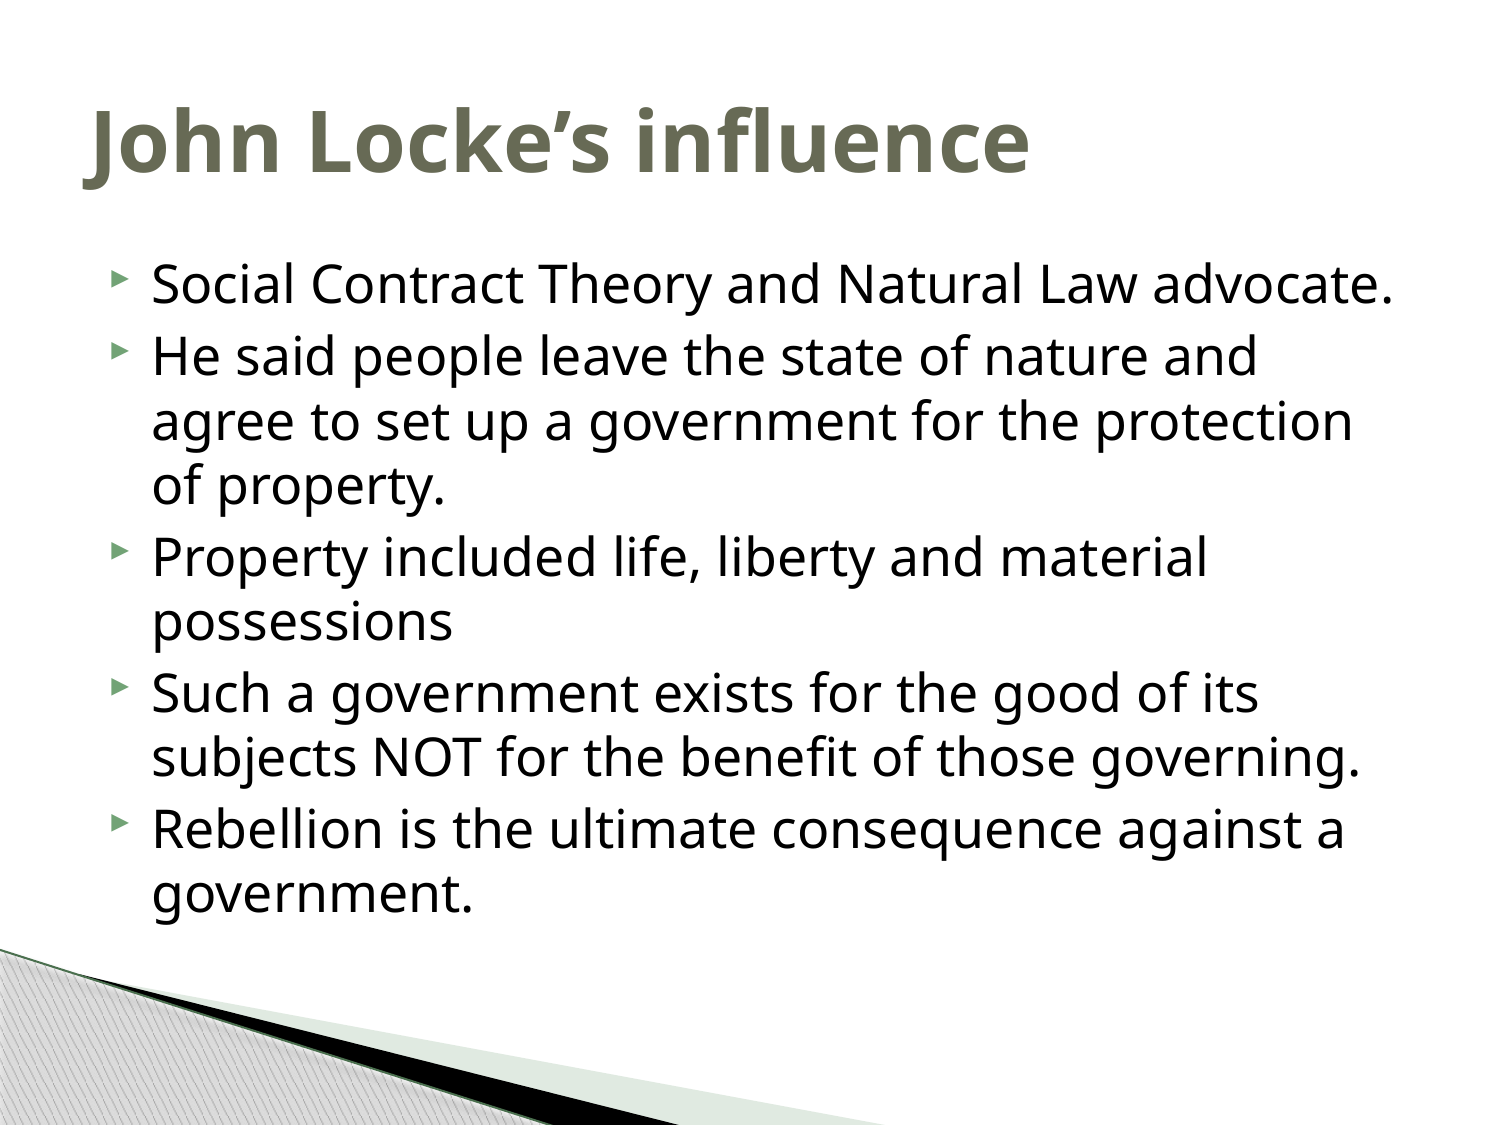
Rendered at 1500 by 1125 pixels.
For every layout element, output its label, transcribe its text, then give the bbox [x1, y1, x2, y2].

title John Locke’s influence [75, 45, 1425, 233]
list Social Contract Theory and Natural Law advocate. He said people leave the state of nature and agree to set up a government for the protection of property. Property included life, liberty and material possessions Such a government exists for the good of its subjects NOT for the benefit of those governing. Rebellion is the ultimate consequence against a government. [75, 243, 1425, 986]
